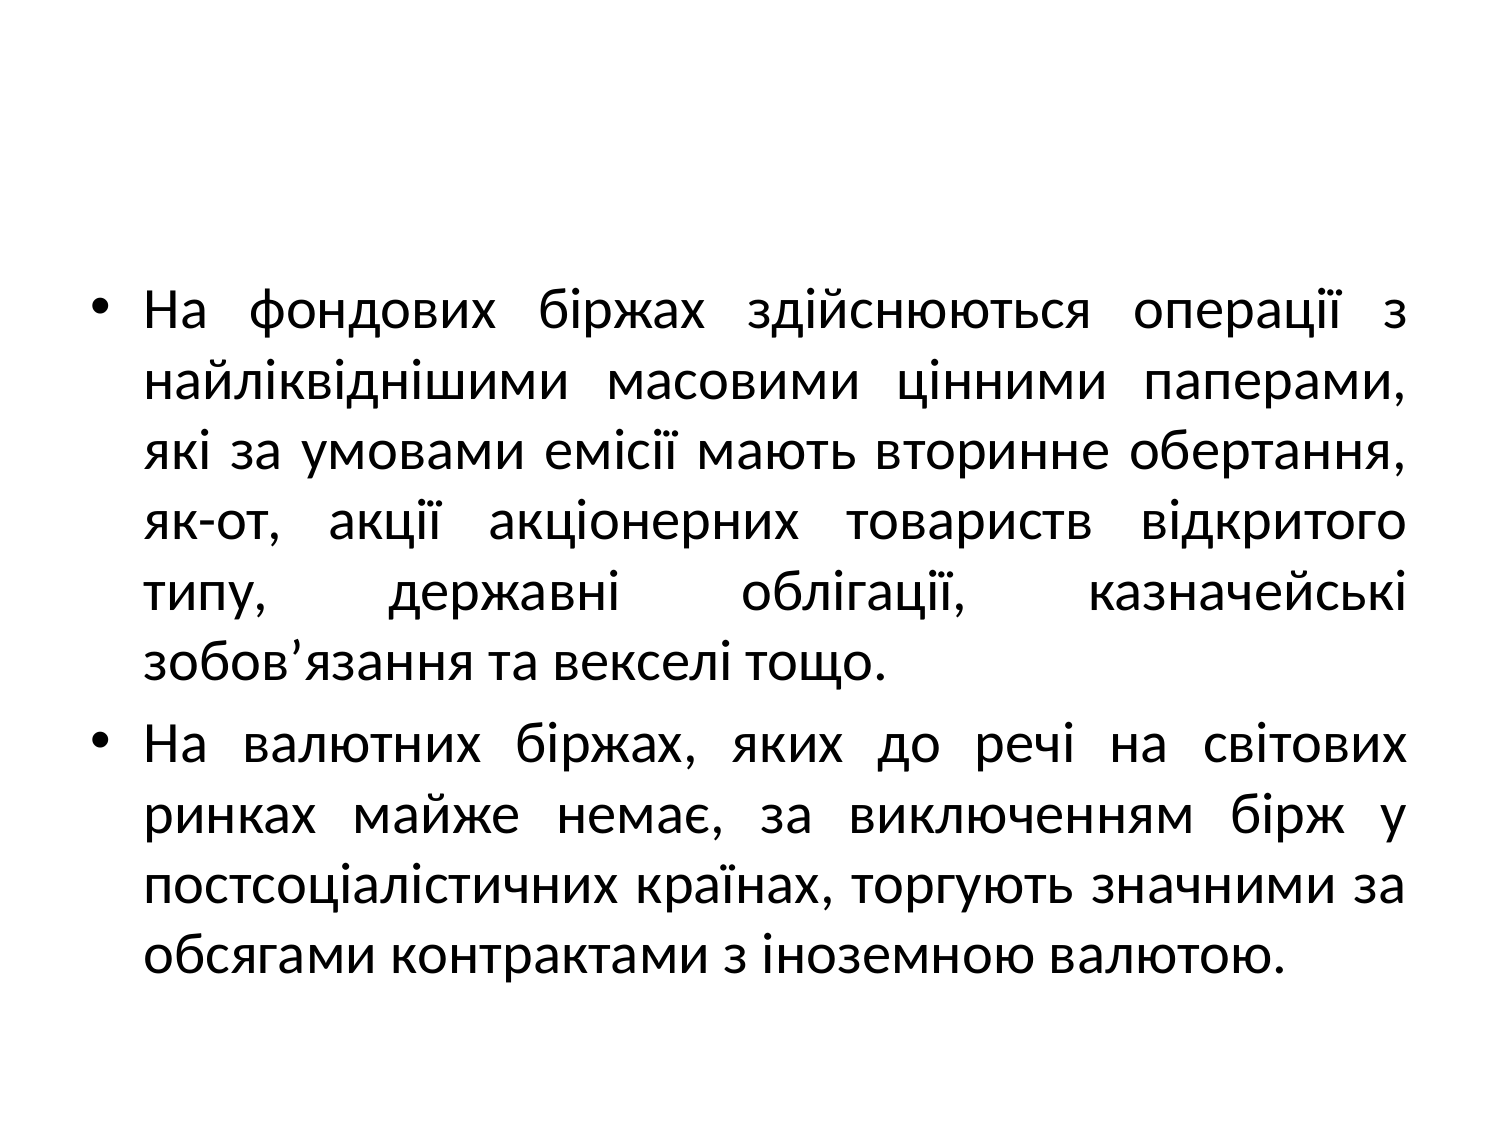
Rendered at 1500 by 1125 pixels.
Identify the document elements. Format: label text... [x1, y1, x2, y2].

list На фондових біржах здійснюються операції з найліквіднішими масовими цінними паперами, які за умовами емісії мають вторинне обертання, як-от, акції акціонерних товариств відкритого типу, державні облігації, казначейські зобов’язання та векселі тощо. На валютних біржах, яких до речі на світових ринках майже немає, за виключенням бірж у постсоціалістичних країнах, торгують значними за обсягами контрактами з іноземною валютою. [75, 262, 1425, 1005]
